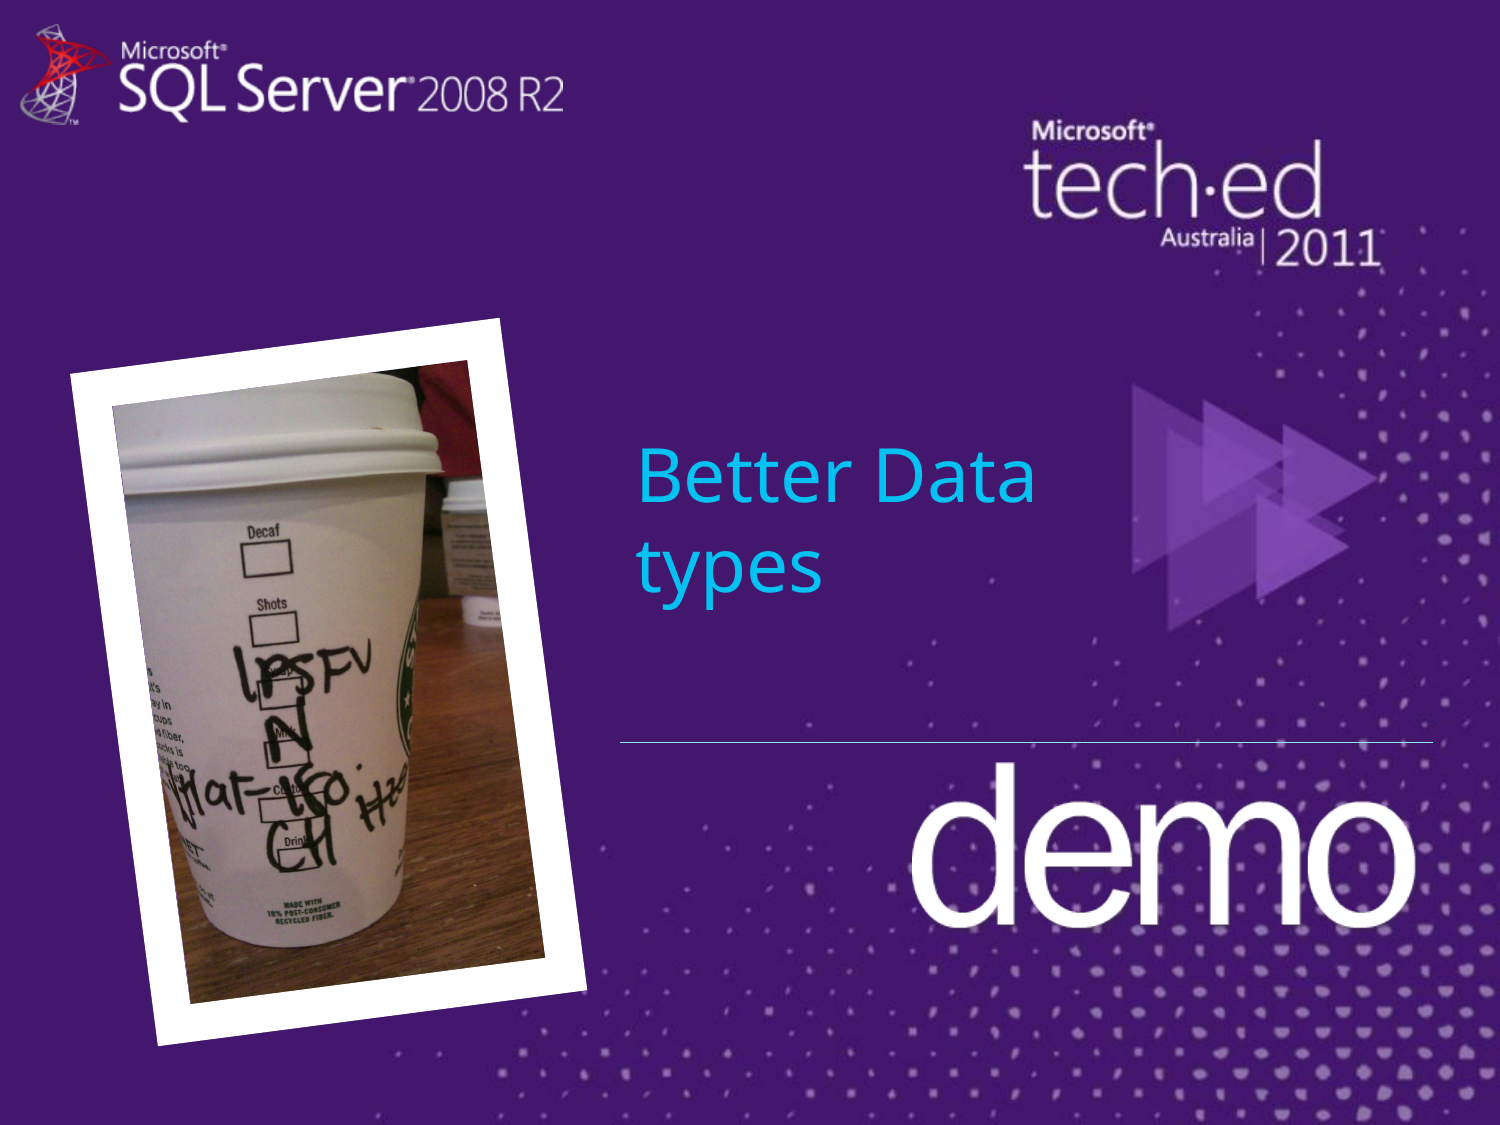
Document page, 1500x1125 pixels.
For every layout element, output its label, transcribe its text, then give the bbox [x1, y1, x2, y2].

title Better Data types [620, 397, 1234, 639]
picture [0, 0, 1500, 1125]
